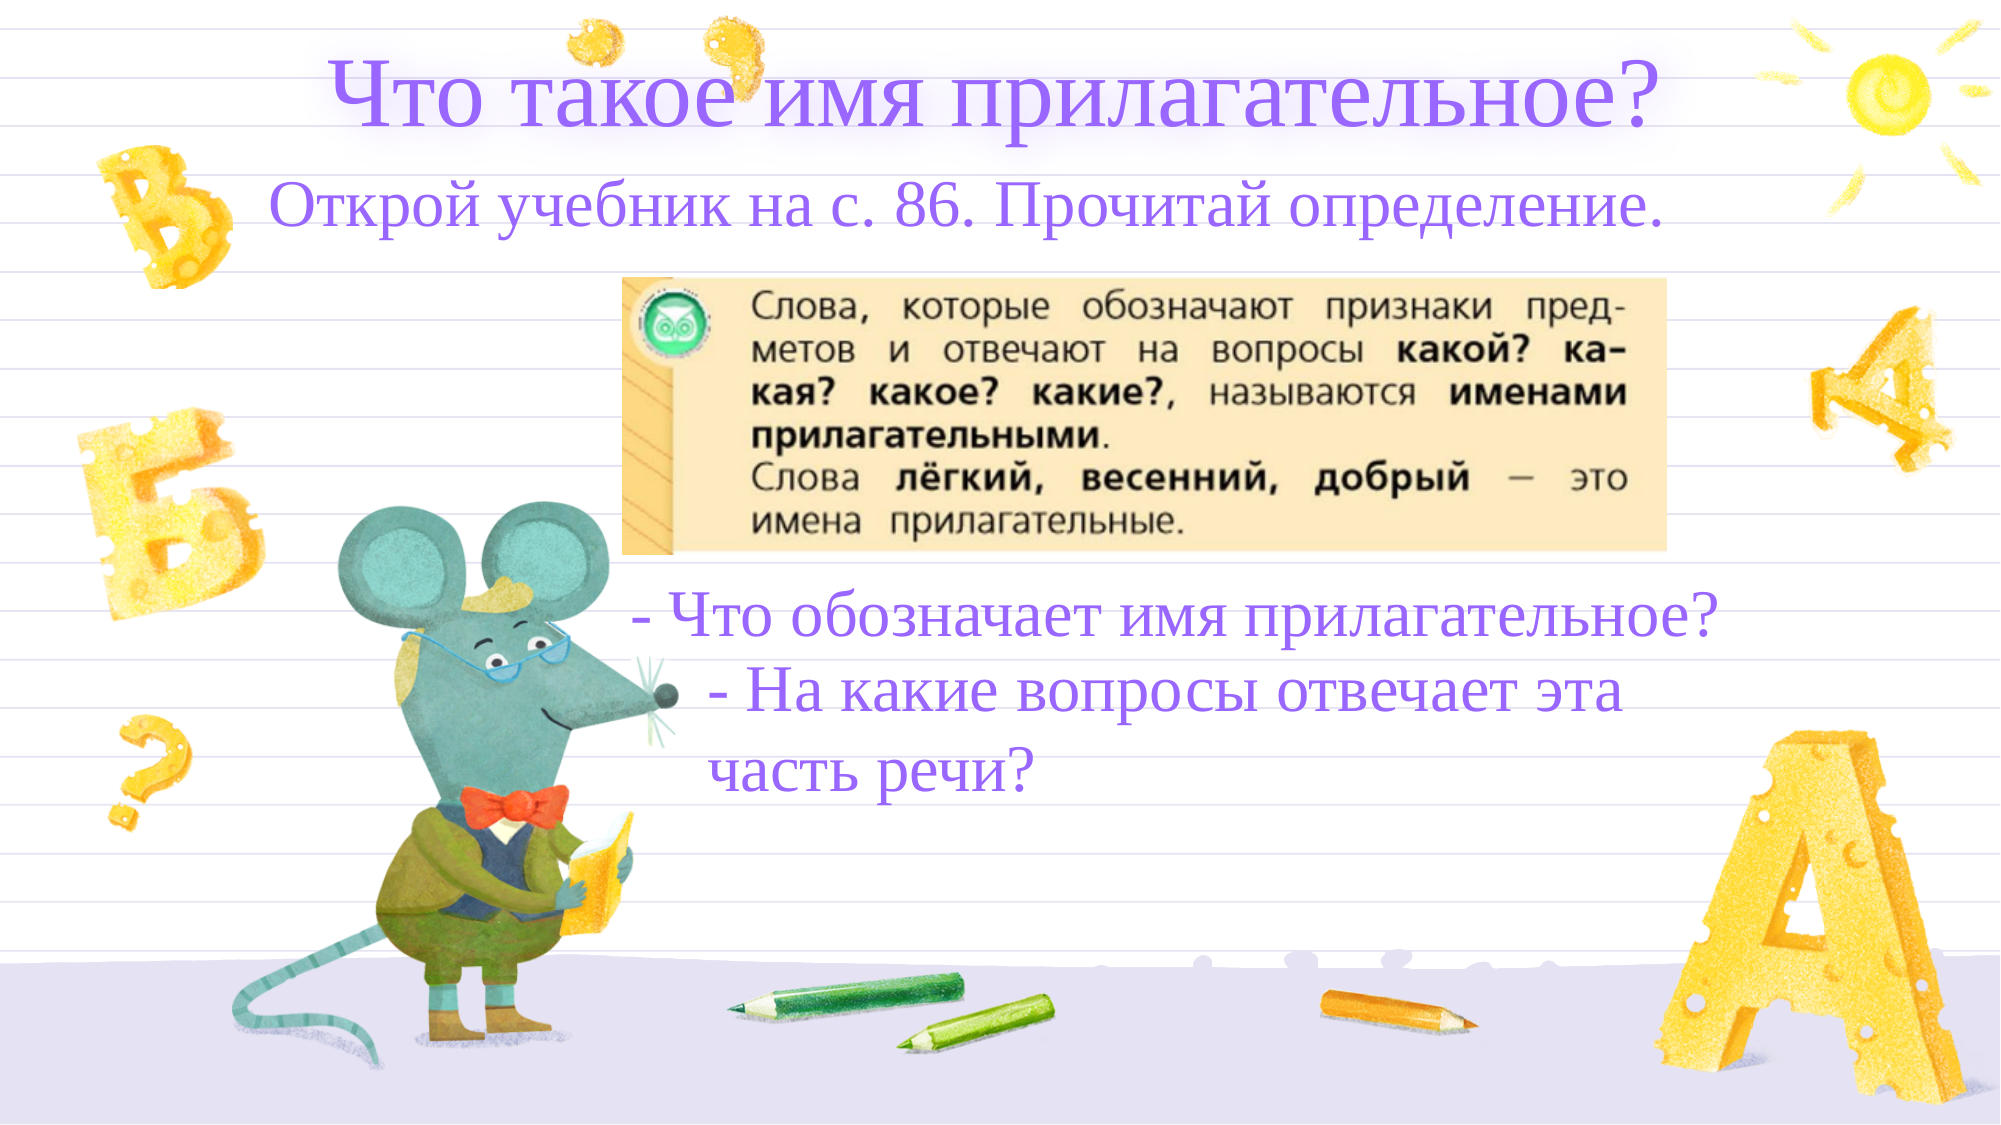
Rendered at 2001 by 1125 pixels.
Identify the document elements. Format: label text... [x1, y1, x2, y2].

text_box - Что обозначает имя прилагательное? [615, 562, 1737, 658]
title Что такое имя прилагательное? [287, 62, 1705, 127]
picture [1650, 729, 2001, 1106]
picture [1801, 305, 1957, 479]
text_box - На какие вопросы отвечает эта часть речи? [692, 637, 1769, 813]
picture [95, 145, 233, 289]
picture [43, 277, 1667, 1074]
text_box Открой учебник на с. 86. Прочитай определение. [253, 152, 1682, 248]
picture [107, 714, 193, 833]
picture [1752, 15, 1993, 217]
picture [726, 970, 1487, 1074]
picture [565, 15, 765, 62]
